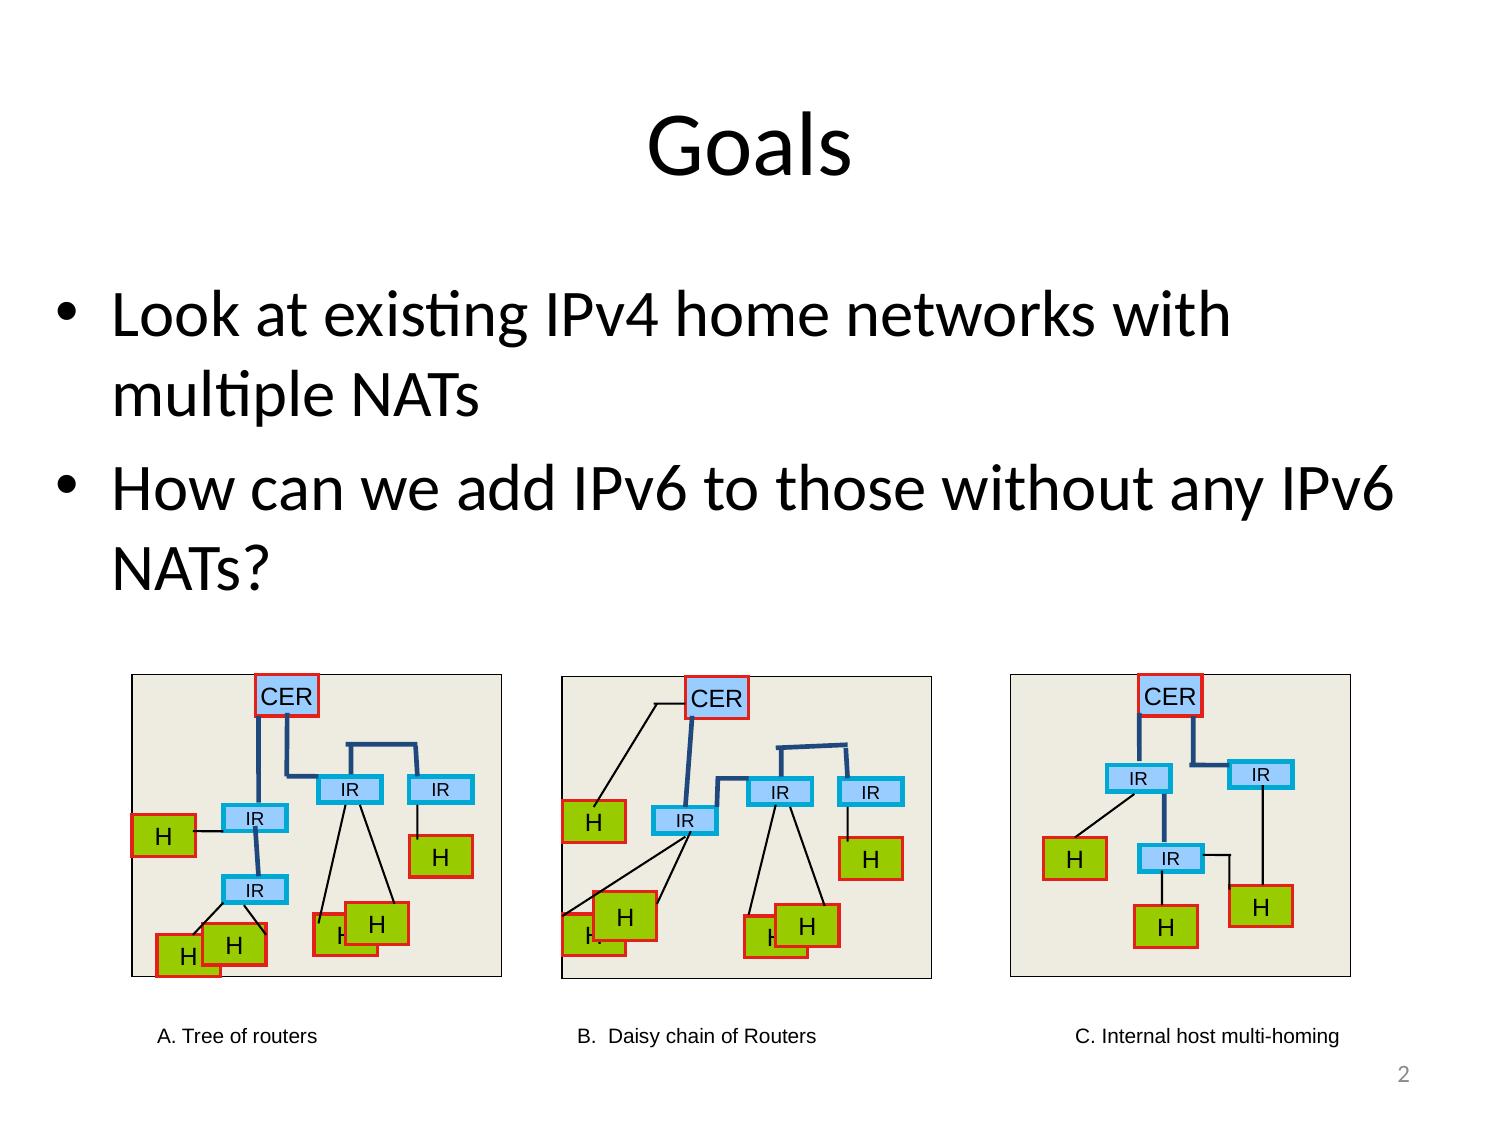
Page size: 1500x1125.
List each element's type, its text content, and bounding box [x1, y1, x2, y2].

text_box IR [318, 776, 382, 803]
text_box H [1229, 885, 1293, 927]
text_box CER [1138, 674, 1203, 717]
text_box IR [409, 776, 473, 803]
text_box [562, 676, 932, 979]
text_box CER [255, 674, 319, 717]
text_box H [345, 902, 409, 945]
text_box H [744, 916, 808, 958]
text_box IR [1106, 765, 1171, 792]
text_box H [409, 835, 473, 877]
text_box H [131, 814, 196, 857]
text_box H [202, 923, 267, 966]
text_box [132, 674, 502, 977]
text_box IR [1229, 761, 1293, 788]
text_box H [313, 913, 378, 956]
text_box H [1134, 905, 1198, 948]
text_box H [156, 934, 221, 977]
text_box A. Tree of routers [142, 1014, 333, 1055]
list Look at existing IPv4 home networks with multiple NATs How can we add IPv6 to those without any IPv6 NATs? [40, 262, 1426, 1043]
text_box H [1043, 837, 1107, 880]
text_box B. Daisy chain of Routers [562, 1014, 832, 1055]
text_box H [562, 913, 626, 956]
text_box H [593, 891, 657, 941]
text_box IR [1139, 845, 1203, 872]
text_box H [562, 800, 626, 843]
text_box H [775, 904, 839, 947]
text_box C. Internal host multi-homing [1060, 1014, 1355, 1055]
text_box IR [839, 778, 903, 805]
text_box IR [748, 778, 812, 805]
title Goals [74, 44, 1426, 233]
text_box IR [223, 804, 287, 832]
slide_number 2 [1074, 1042, 1425, 1103]
text_box CER [685, 676, 749, 719]
text_box IR [223, 876, 287, 903]
text_box IR [653, 807, 717, 834]
text_box [1010, 674, 1351, 977]
text_box H [839, 837, 903, 880]
